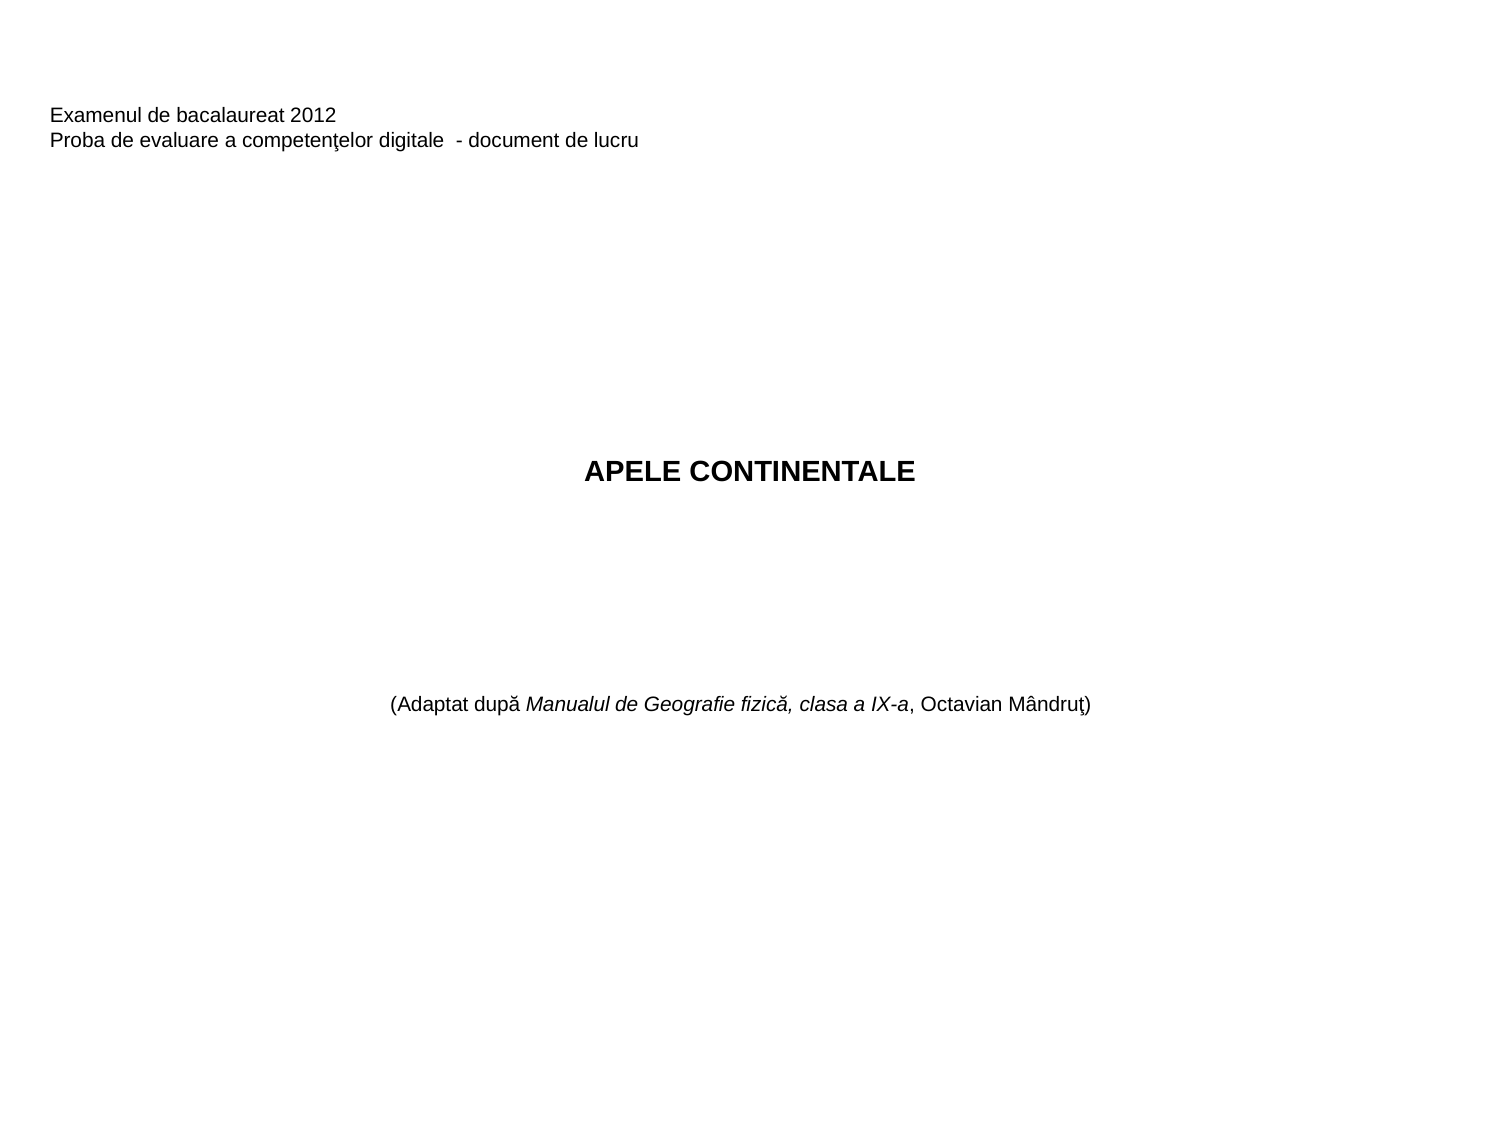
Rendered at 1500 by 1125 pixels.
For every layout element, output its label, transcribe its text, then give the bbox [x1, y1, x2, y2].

title APELE CONTINENTALE [112, 349, 1388, 591]
subtitle (Adaptat după Manualul de Geografie fizică, clasa a IX-a, Octavian Mândruţ) [224, 637, 1276, 751]
text_box Examenul de bacalaureat 2012 Proba de evaluare a competenţelor digitale - document de lucru [35, 94, 1341, 159]
